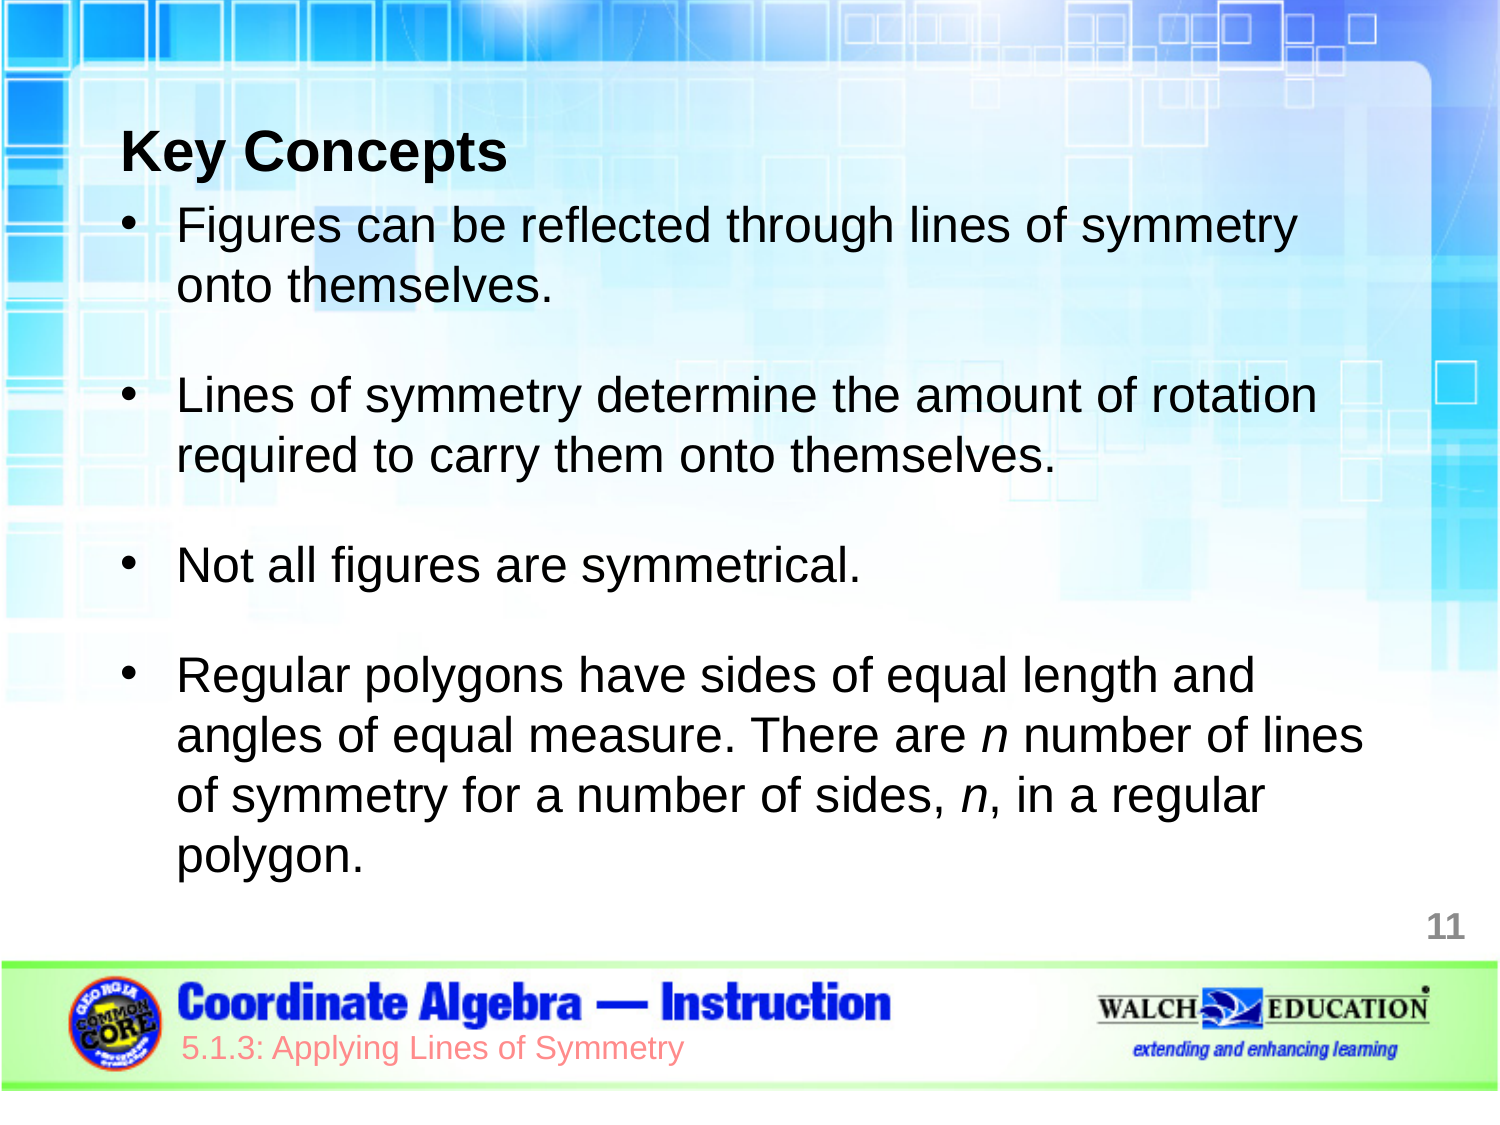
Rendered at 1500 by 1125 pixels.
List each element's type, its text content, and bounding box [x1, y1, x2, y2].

picture [1, 0, 1500, 1091]
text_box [1212, 685, 1244, 740]
slide_number 11 [1361, 901, 1481, 949]
subtitle Key Concepts Figures can be reflected through lines of symmetry onto themselves. Lines of symmetry determine the amount of rotation required to carry them onto themselves. Not all figures are symmetrical. Regular polygons have sides of equal length and angles of equal measure. There are n number of lines of symmetry for a number of sides, n, in a regular polygon. [105, 105, 1394, 925]
footer 5.1.3: Applying Lines of Symmetry [166, 1024, 1080, 1069]
